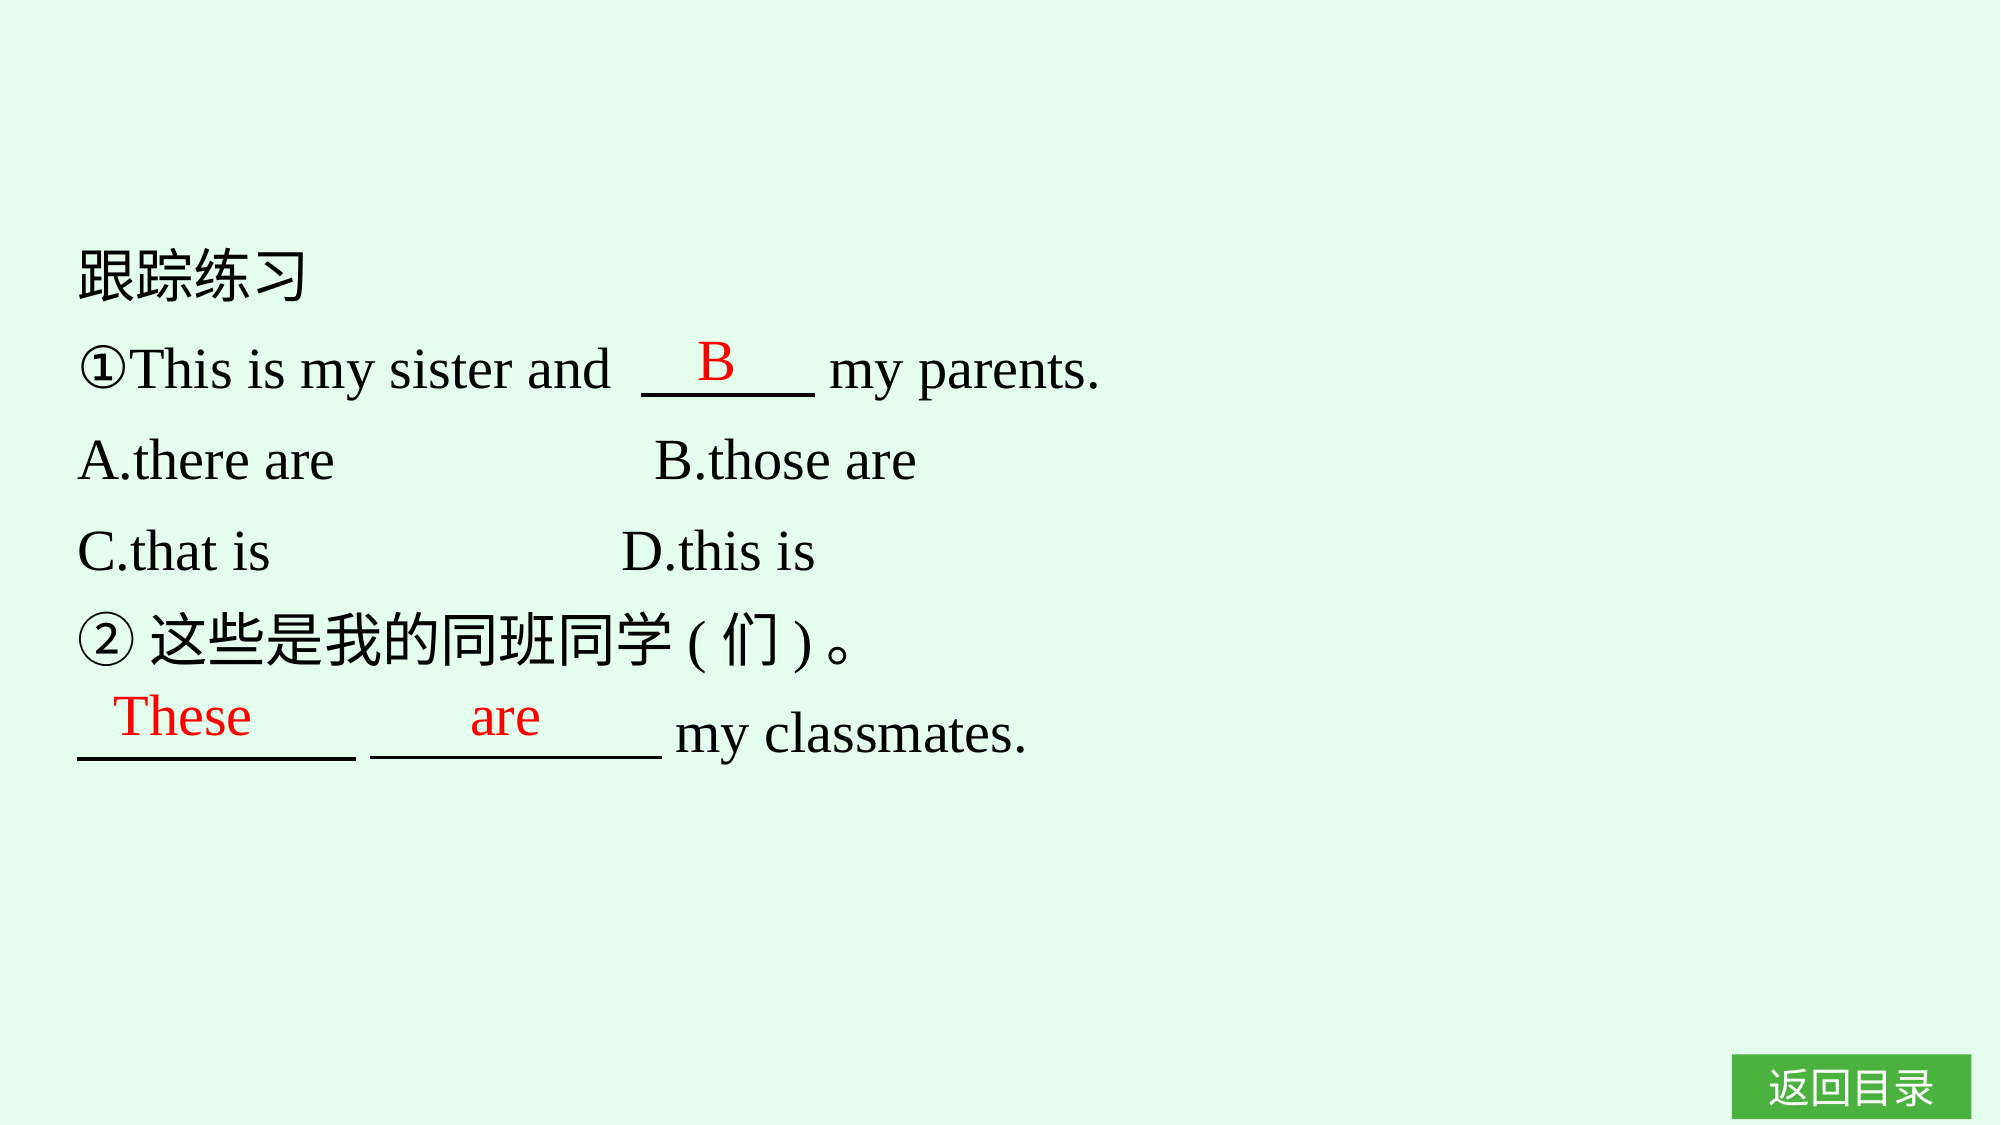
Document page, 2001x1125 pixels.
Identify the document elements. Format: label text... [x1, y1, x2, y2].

text_box B [682, 314, 766, 399]
text_box These are [98, 670, 557, 755]
text_box 跟踪练习 ①This is my sister and my parents. A.there are B.those are C.that is D.this is ②这些是我的同班同学(们)。 my classmates. [62, 210, 1938, 772]
